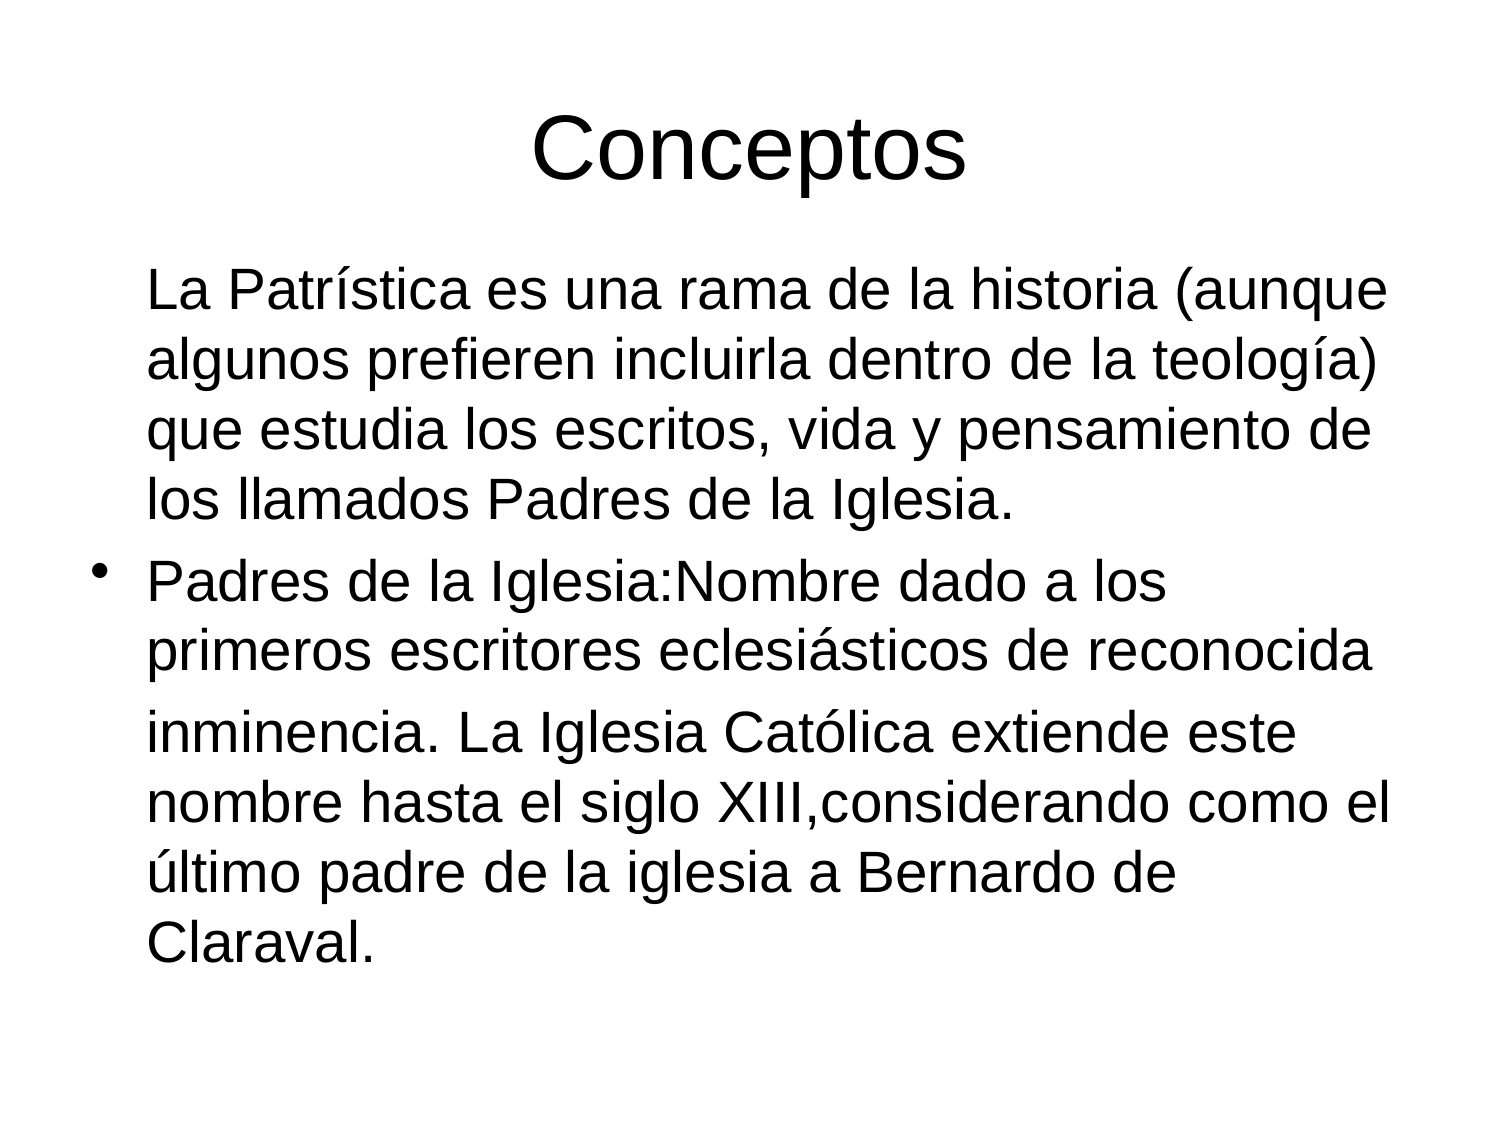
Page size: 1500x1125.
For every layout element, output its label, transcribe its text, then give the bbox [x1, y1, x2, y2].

list La Patrística es una rama de la historia (aunque algunos prefieren incluirla dentro de la teología) que estudia los escritos, vida y pensamiento de los llamados Padres de la Iglesia. Padres de la Iglesia:Nombre dado a los primeros escritores eclesiásticos de reconocida inminencia. La Iglesia Católica extiende este nombre hasta el siglo XIII,considerando como el último padre de la iglesia a Bernardo de Claraval. [74, 243, 1426, 1006]
title Conceptos [74, 77, 1426, 209]
